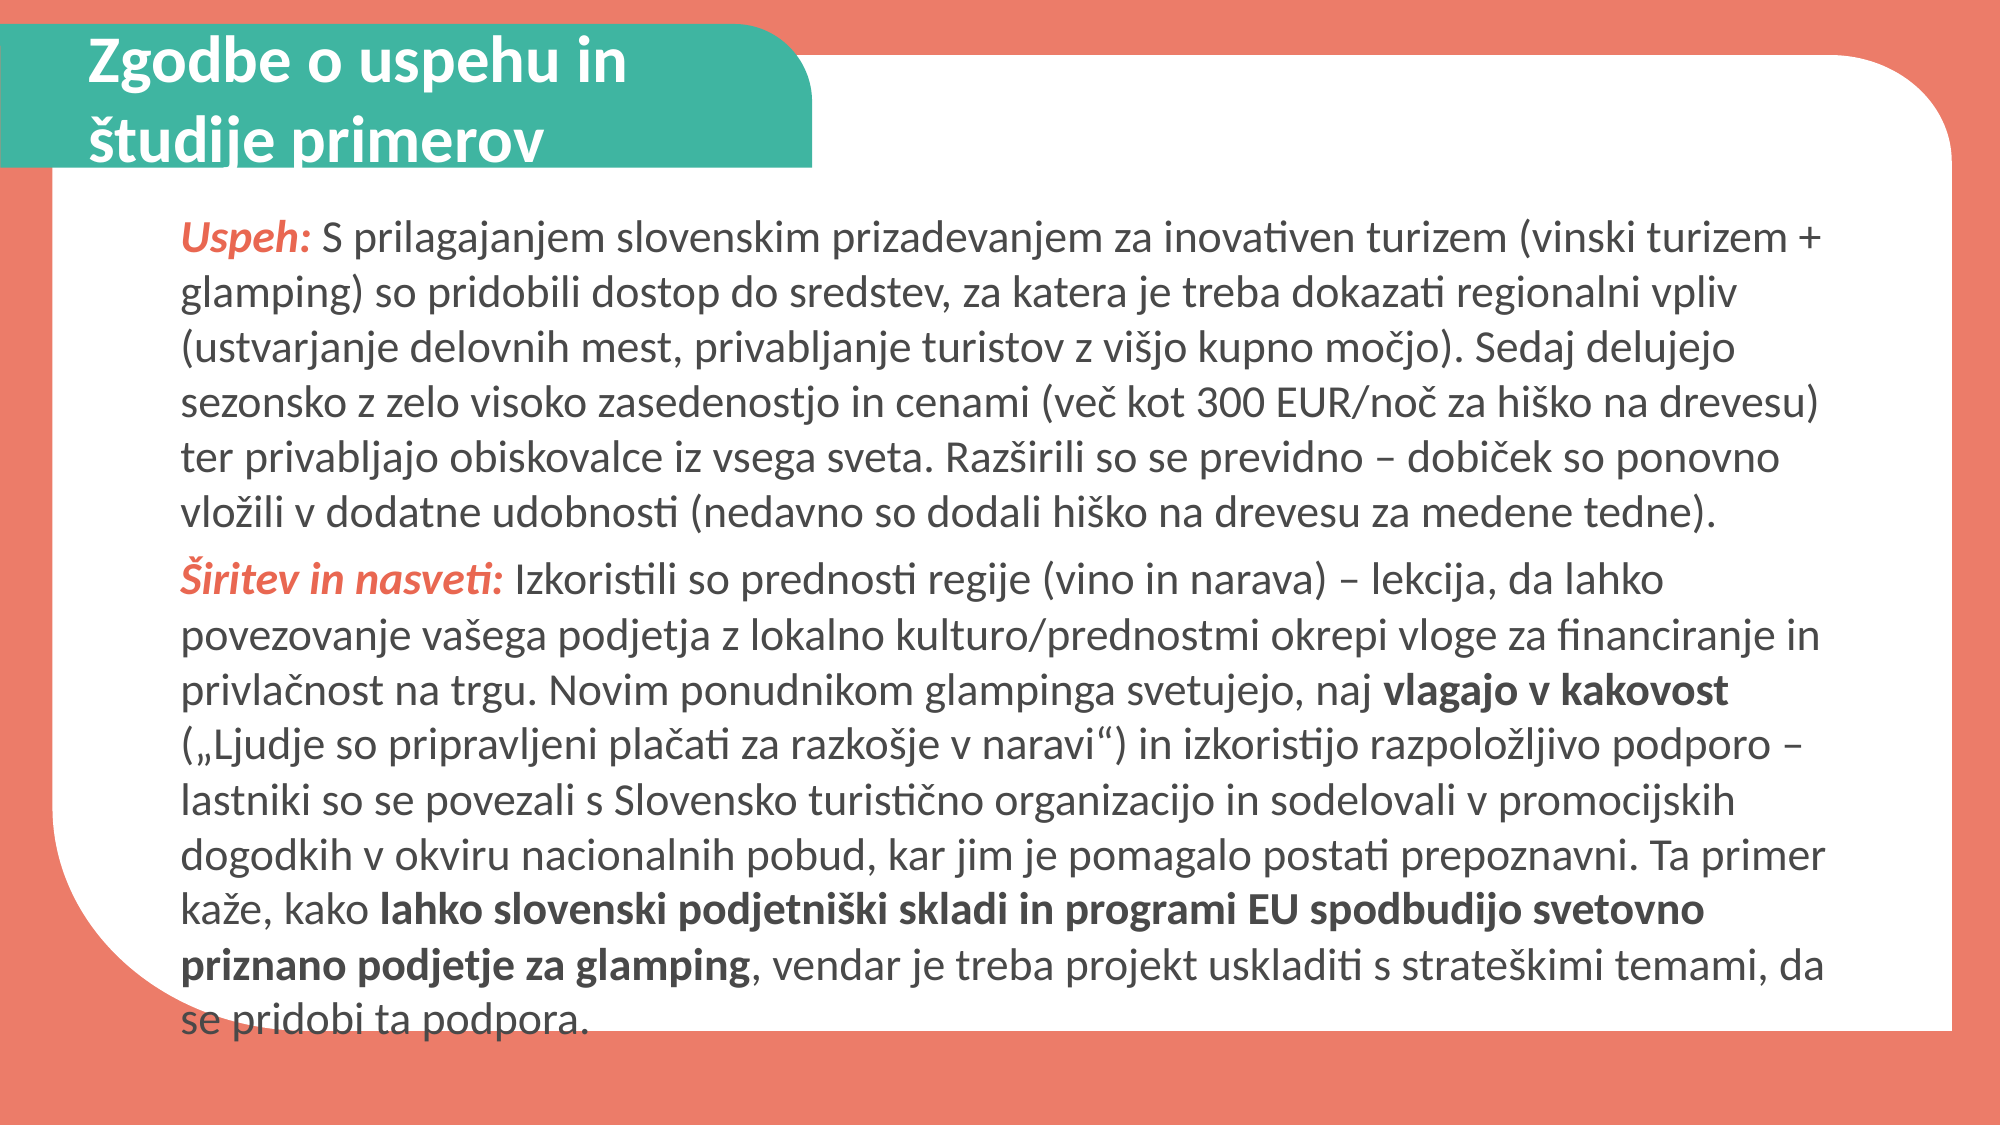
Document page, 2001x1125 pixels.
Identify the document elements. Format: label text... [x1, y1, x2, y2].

text_box [0, 23, 813, 168]
text_box Zgodbe o uspehu in študije primerov [73, 36, 724, 155]
list Uspeh: S prilagajanjem slovenskim prizadevanjem za inovativen turizem (vinski turizem + glamping) so pridobili dostop do sredstev, za katera je treba dokazati regionalni vpliv (ustvarjanje delovnih mest, privabljanje turistov z višjo kupno močjo). Sedaj delujejo sezonsko z zelo visoko zasedenostjo in cenami (več kot 300 EUR/noč za hiško na drevesu) ter privabljajo obiskovalce iz vsega sveta. Razširili so se previdno – dobiček so ponovno vložili v dodatne udobnosti (nedavno so dodali hiško na drevesu za medene tedne). Širitev in nasveti: Izkoristili so prednosti regije (vino in narava) – lekcija, da lahko povezovanje vašega podjetja z lokalno kulturo/prednostmi okrepi vloge za financiranje in privlačnost na trgu. Novim ponudnikom glampinga svetujejo, naj vlagajo v kakovost („Ljudje so pripravljeni plačati za razkošje v naravi“) in izkoristijo razpoložljivo podporo – lastniki so se povezali s Slovensko turistično organizacijo in sodelovali v promocijskih dogodkih v okviru nacionalnih pobud, kar jim je pomagalo postati prepoznavni. Ta primer kaže, kako lahko slovenski podjetniški skladi in programi EU spodbudijo svetovno priznano podjetje za glamping, vendar je treba projekt uskladiti s strateškimi temami, da se pridobi ta podpora. [165, 199, 1857, 563]
